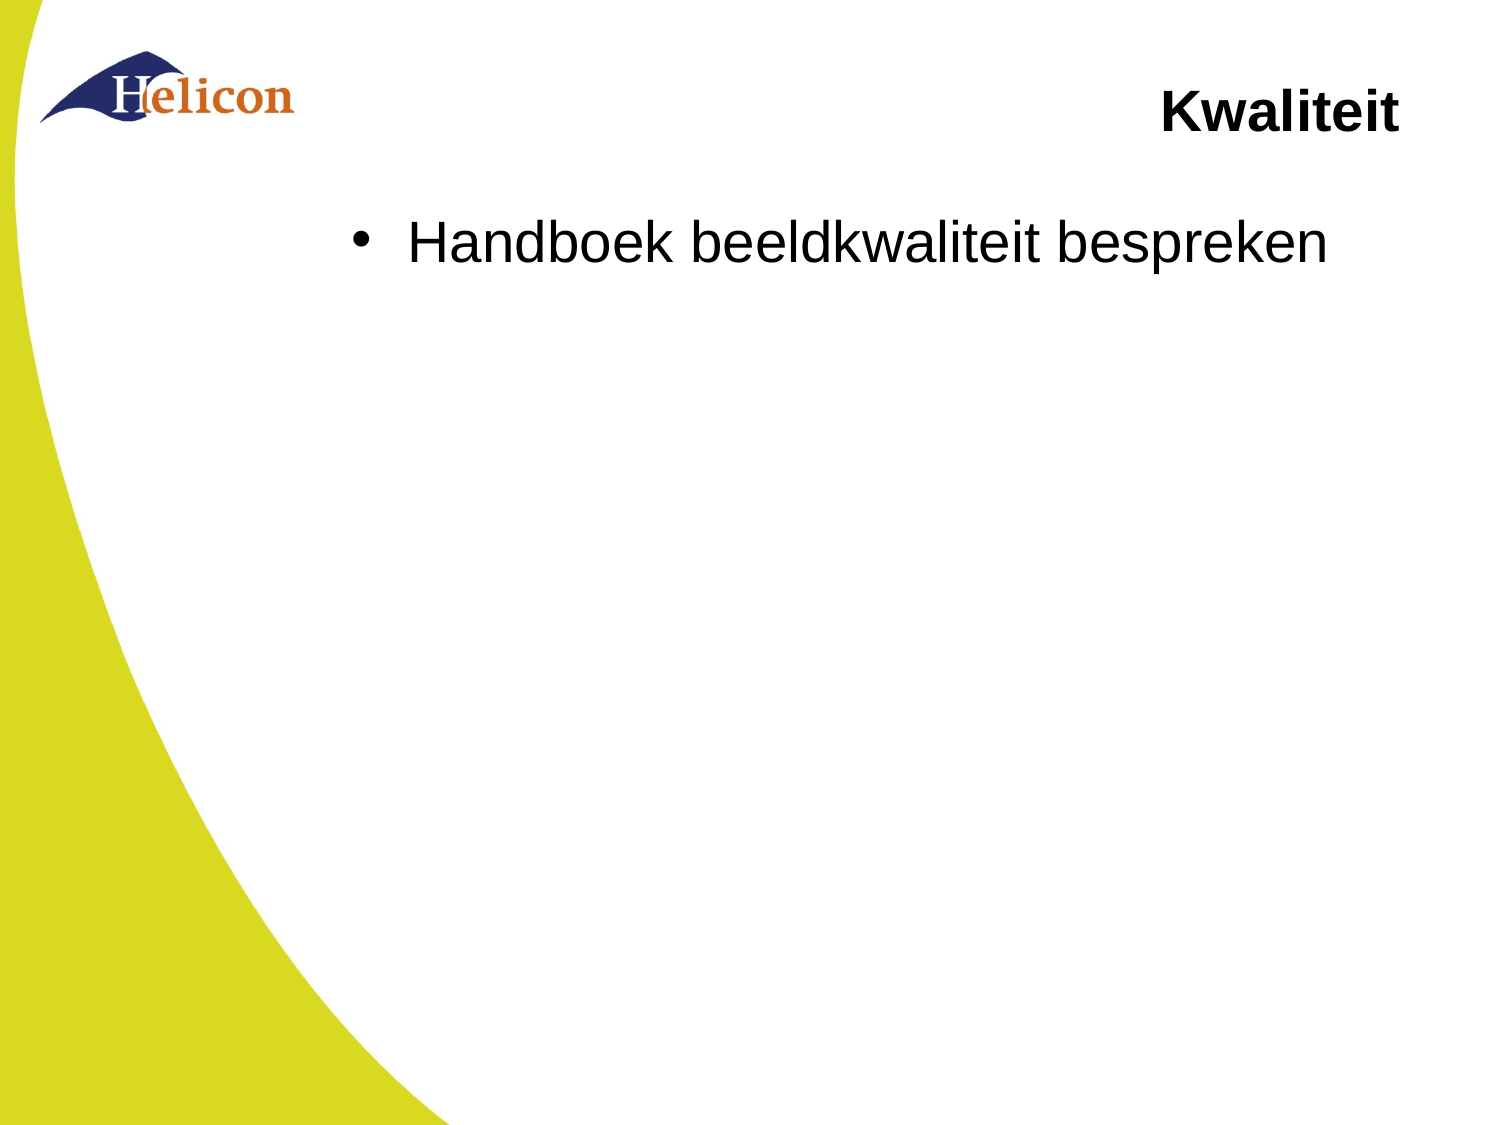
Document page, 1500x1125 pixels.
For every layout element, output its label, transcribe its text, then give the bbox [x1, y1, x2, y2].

picture [0, 0, 1500, 1125]
title Kwaliteit [324, 54, 1415, 161]
list Handboek beeldkwaliteit bespreken [336, 196, 1425, 1005]
